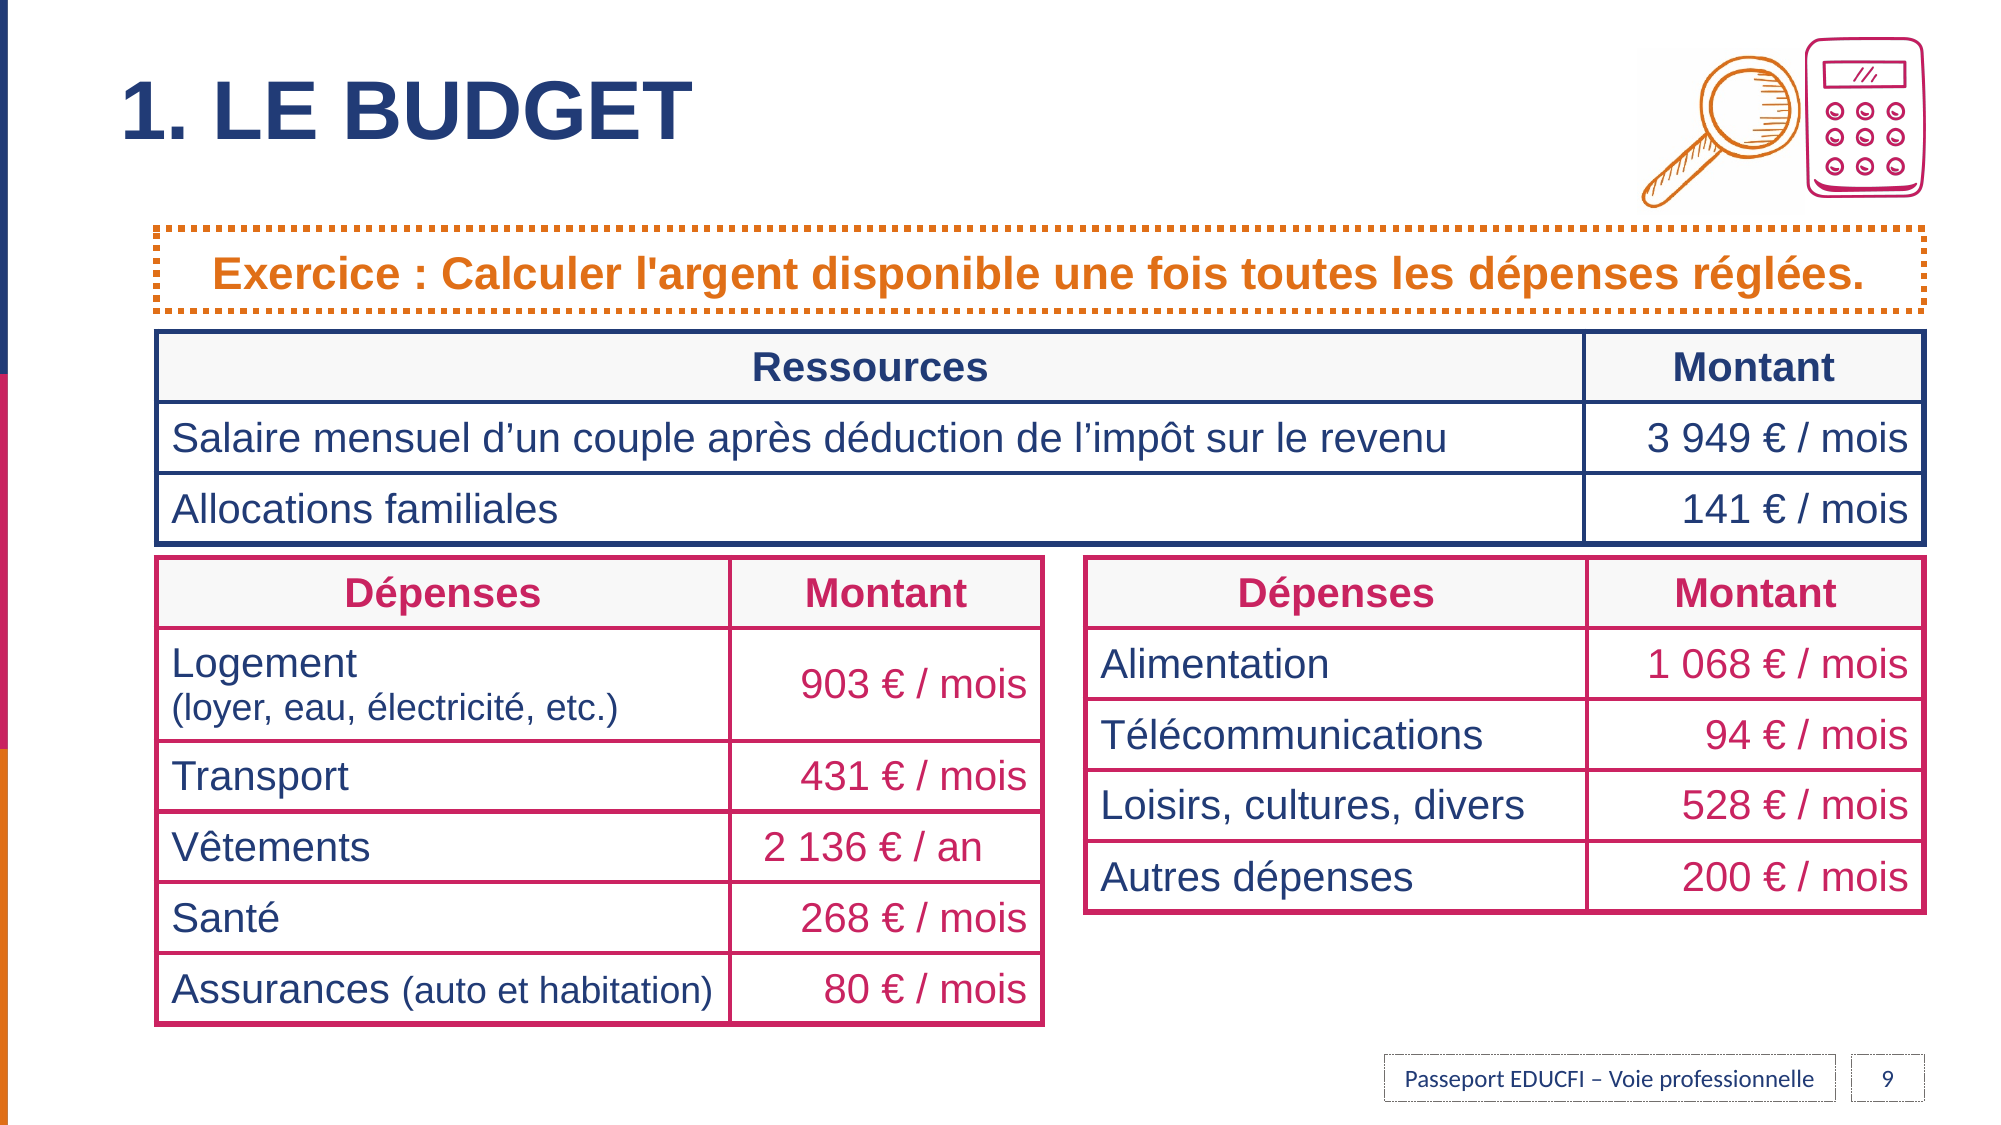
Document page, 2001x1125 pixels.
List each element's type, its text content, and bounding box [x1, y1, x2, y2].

table_header Montant [1589, 560, 1921, 626]
table_cell Salaire mensuel d’un couple après déduction de l’impôt sur le revenu [159, 404, 1582, 471]
table_cell Santé [159, 884, 728, 951]
table_header Montant [732, 560, 1040, 626]
table_cell Loisirs, cultures, divers [1088, 772, 1585, 839]
table_header Dépenses [159, 560, 728, 626]
table_cell Alimentation [1088, 630, 1585, 697]
table_cell 141 € / mois [1586, 475, 1921, 541]
table_cell 1 068 € / mois [1589, 630, 1921, 697]
table_cell Allocations familiales [159, 475, 1582, 541]
table_cell 431 € / mois [732, 743, 1040, 809]
table_cell Assurances (auto et habitation) [159, 955, 728, 1021]
table_cell Logement (loyer, eau, électricité, etc.) [159, 630, 728, 739]
table_header Dépenses [1088, 560, 1585, 626]
picture [1636, 37, 1926, 215]
table_cell 528 € / mois [1589, 772, 1921, 839]
table_cell 268 € / mois [732, 884, 1040, 951]
table_cell Vêtements [159, 814, 728, 880]
table_cell Télécommunications [1088, 701, 1585, 768]
table_cell 3 949 € / mois [1586, 404, 1921, 471]
title 1. LE BUDGET [105, 59, 1152, 166]
table_cell 200 € / mois [1589, 843, 1921, 909]
table_cell Autres dépenses [1088, 843, 1585, 909]
slide_number 9 [1851, 1054, 1925, 1102]
picture [0, 0, 8, 1125]
table_cell Transport [159, 743, 728, 809]
table_header Ressources [159, 334, 1582, 400]
table_cell 2 136 € / an [732, 814, 1040, 880]
table_cell 80 € / mois [732, 955, 1040, 1021]
footer Passeport EDUCFI – Voie professionnelle [1384, 1054, 1836, 1102]
table_cell 94 € / mois [1589, 701, 1921, 768]
text_box [155, 227, 1925, 312]
table_header Montant [1586, 334, 1921, 400]
table_cell 903 € / mois [732, 630, 1040, 739]
